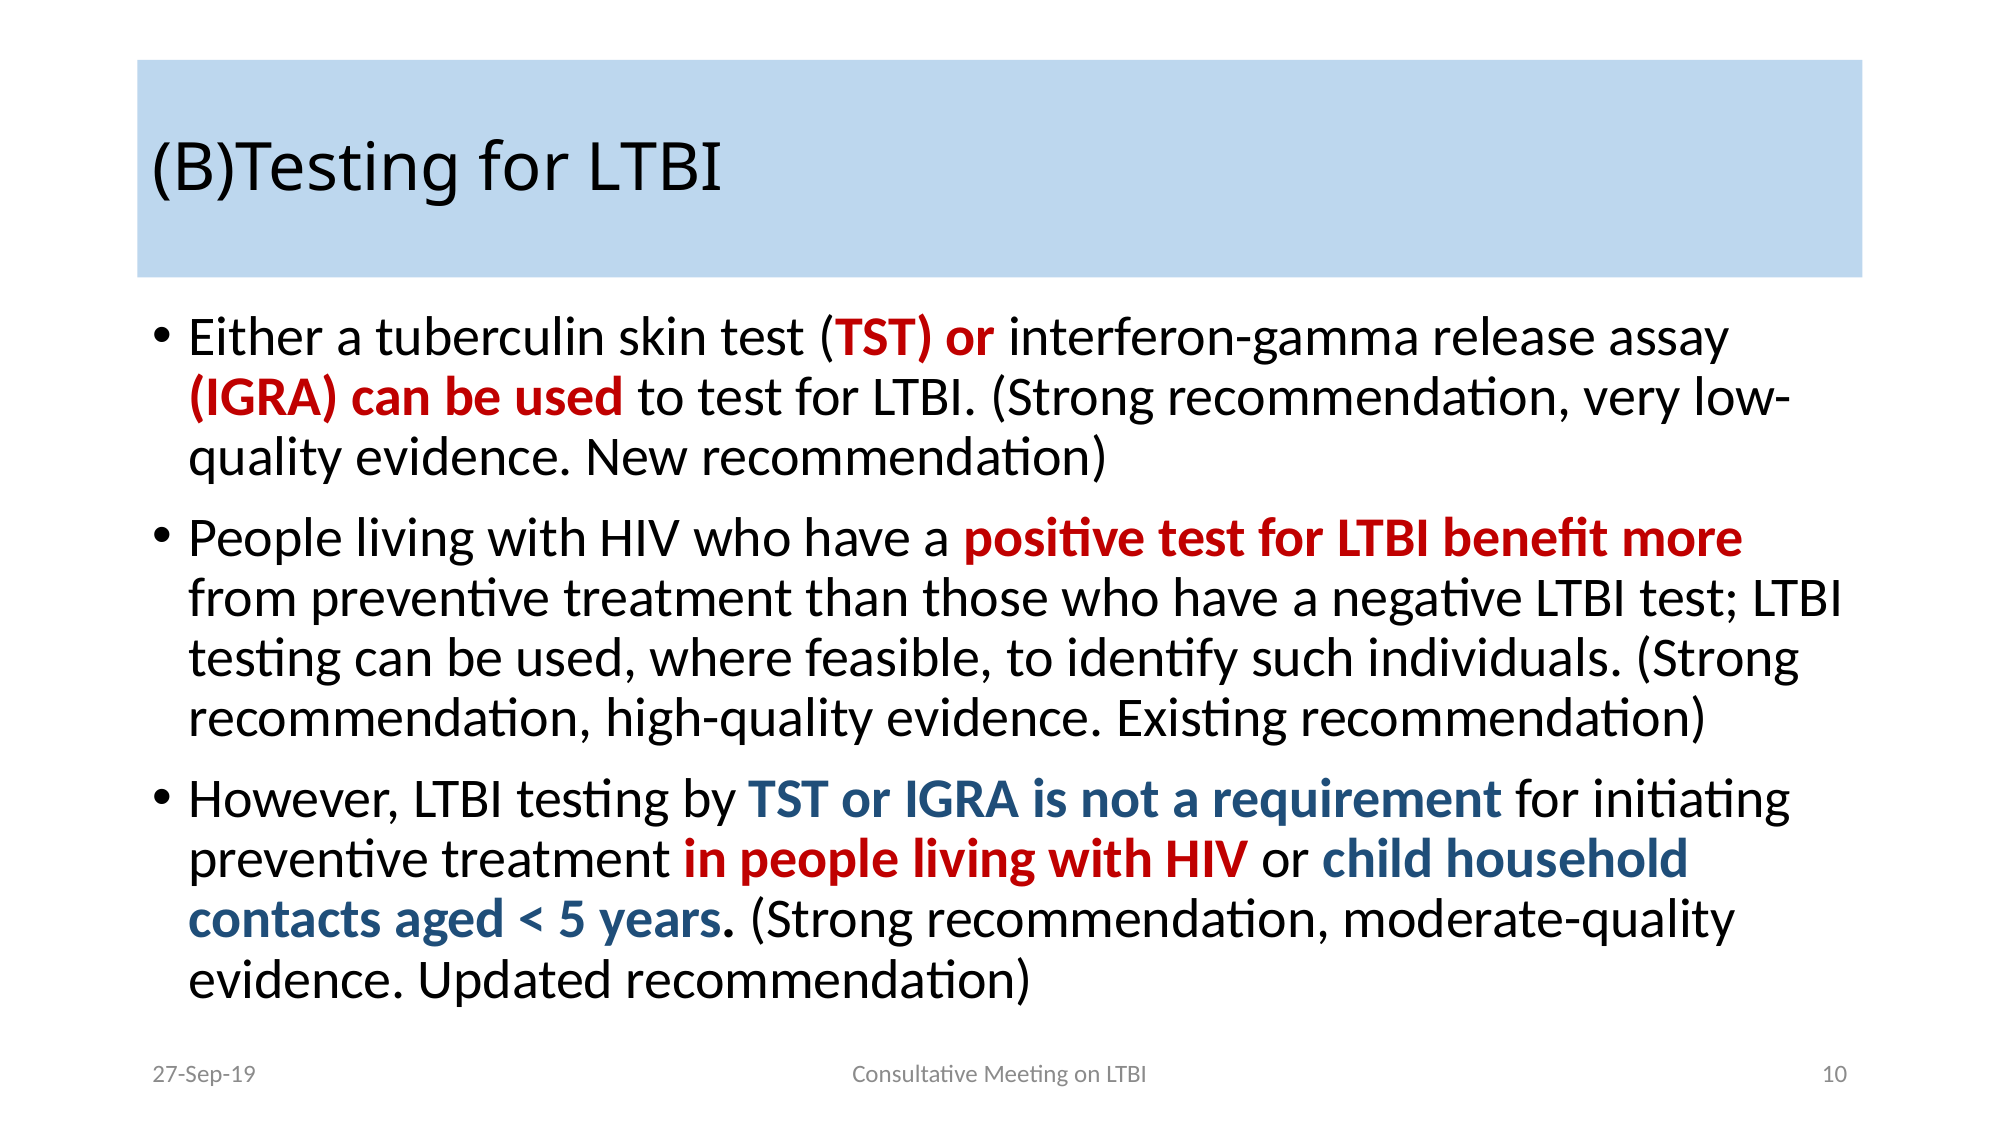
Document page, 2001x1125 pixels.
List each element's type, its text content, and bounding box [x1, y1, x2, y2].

slide_number 10 [1412, 1042, 1863, 1103]
list Either a tuberculin skin test (TST) or interferon-gamma release assay (IGRA) can be used to test for LTBI. (Strong recommendation, very low-quality evidence. New recommendation) People living with HIV who have a positive test for LTBI benefit more from preventive treatment than those who have a negative LTBI test; LTBI testing can be used, where feasible, to identify such individuals. (Strong recommendation, high-quality evidence. Existing recommendation) However, LTBI testing by TST or IGRA is not a requirement for initiating preventive treatment in people living with HIV or child household contacts aged < 5 years. (Strong recommendation, moderate-quality evidence. Updated recommendation) [137, 299, 1863, 1045]
title (B)Testing for LTBI [137, 59, 1863, 278]
slide_number 27-Sep-19 [137, 1042, 588, 1103]
footer Consultative Meeting on LTBI [662, 1042, 1338, 1103]
